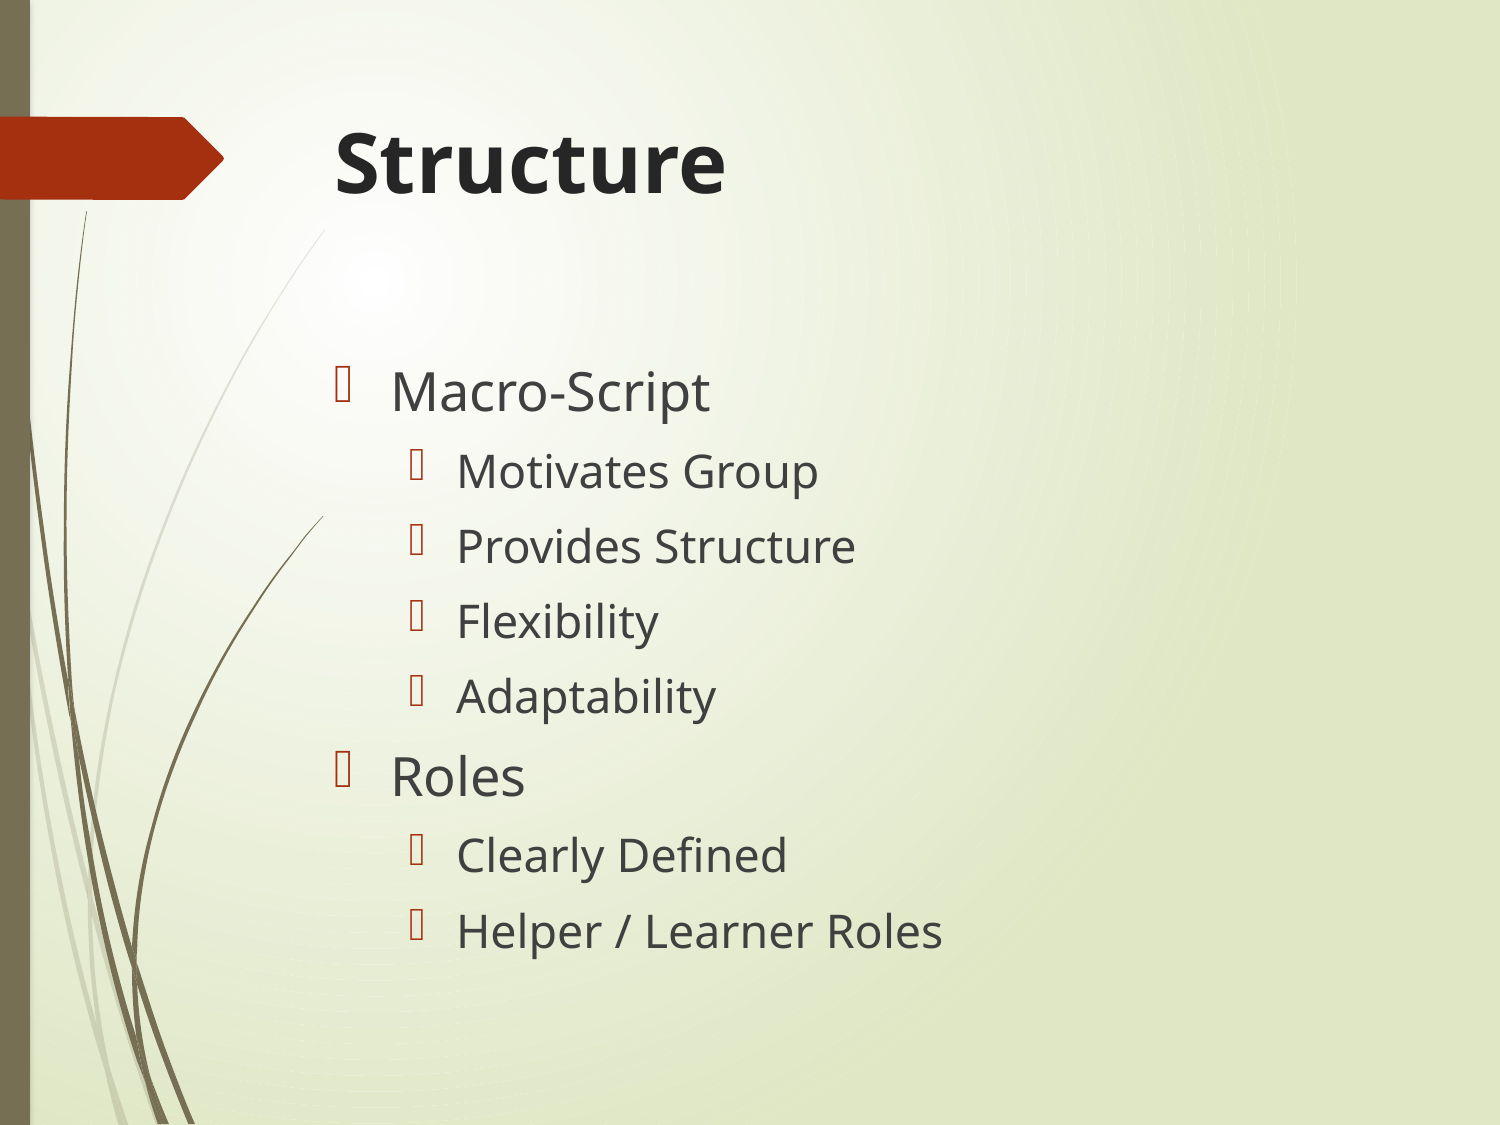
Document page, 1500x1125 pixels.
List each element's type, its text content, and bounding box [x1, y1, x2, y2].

list Macro-Script Motivates Group Provides Structure Flexibility Adaptability Roles Clearly Defined Helper / Learner Roles [318, 350, 1400, 970]
title Structure [319, 102, 1400, 313]
